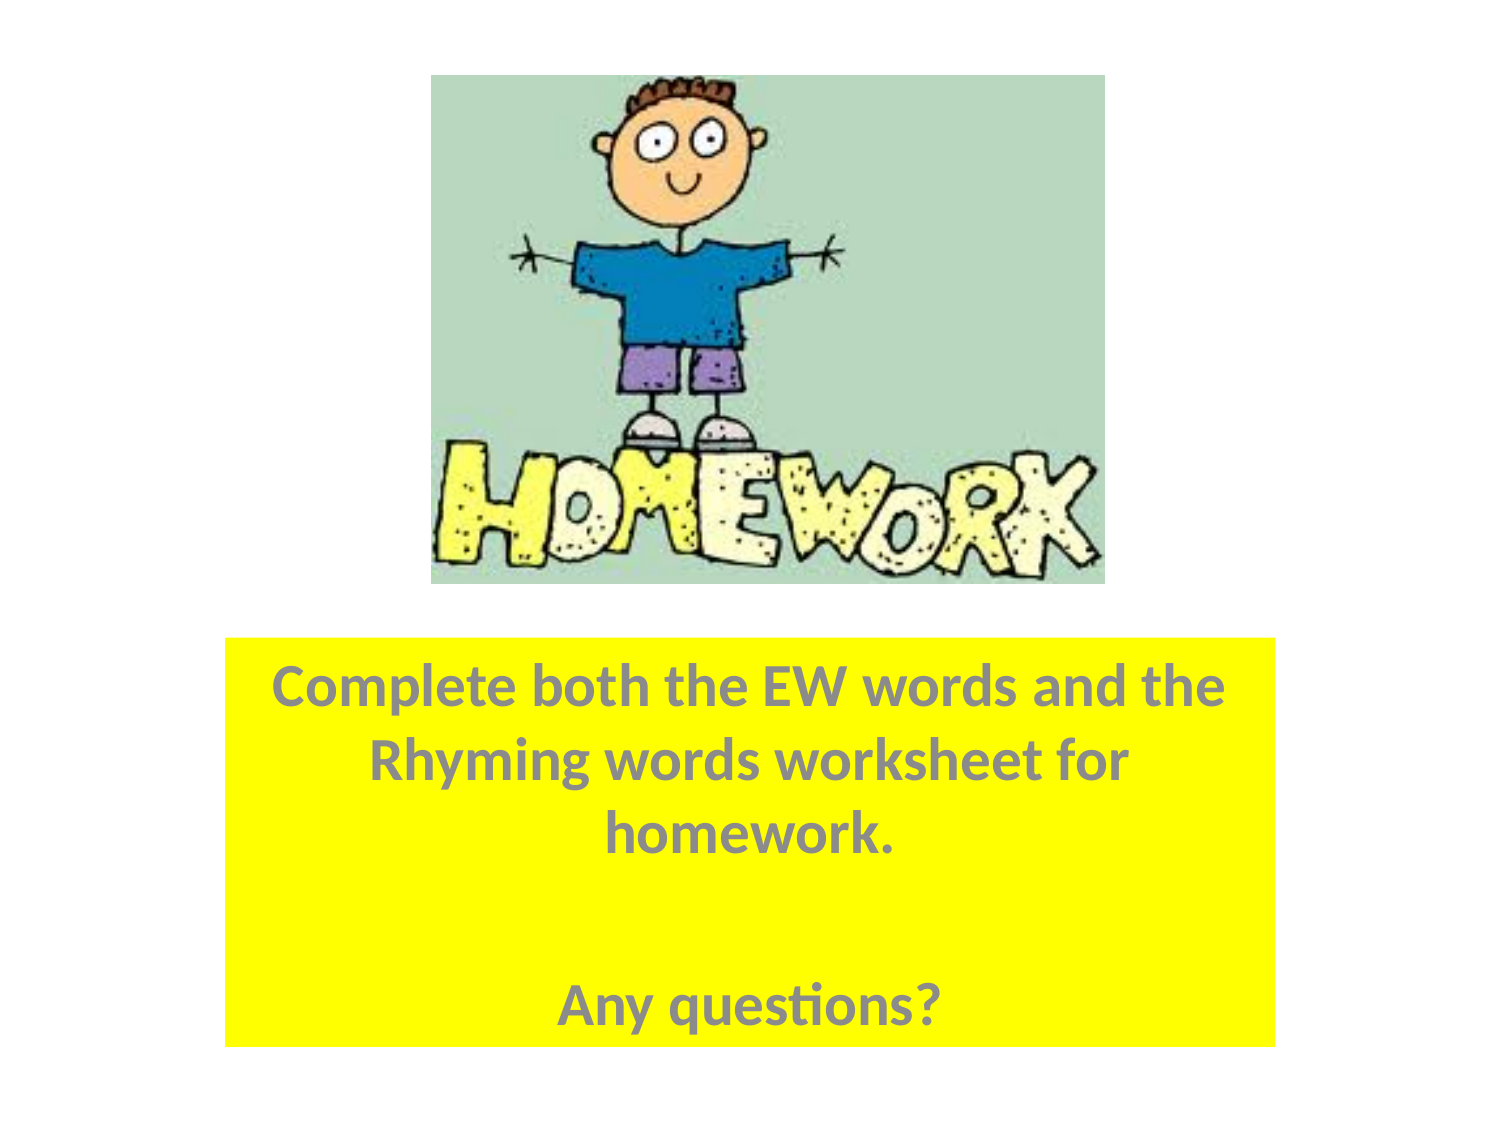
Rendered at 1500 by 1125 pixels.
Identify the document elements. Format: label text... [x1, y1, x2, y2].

picture [430, 74, 1105, 585]
subtitle Complete both the EW words and the Rhyming words worksheet for homework. Any questions? [225, 637, 1275, 1047]
